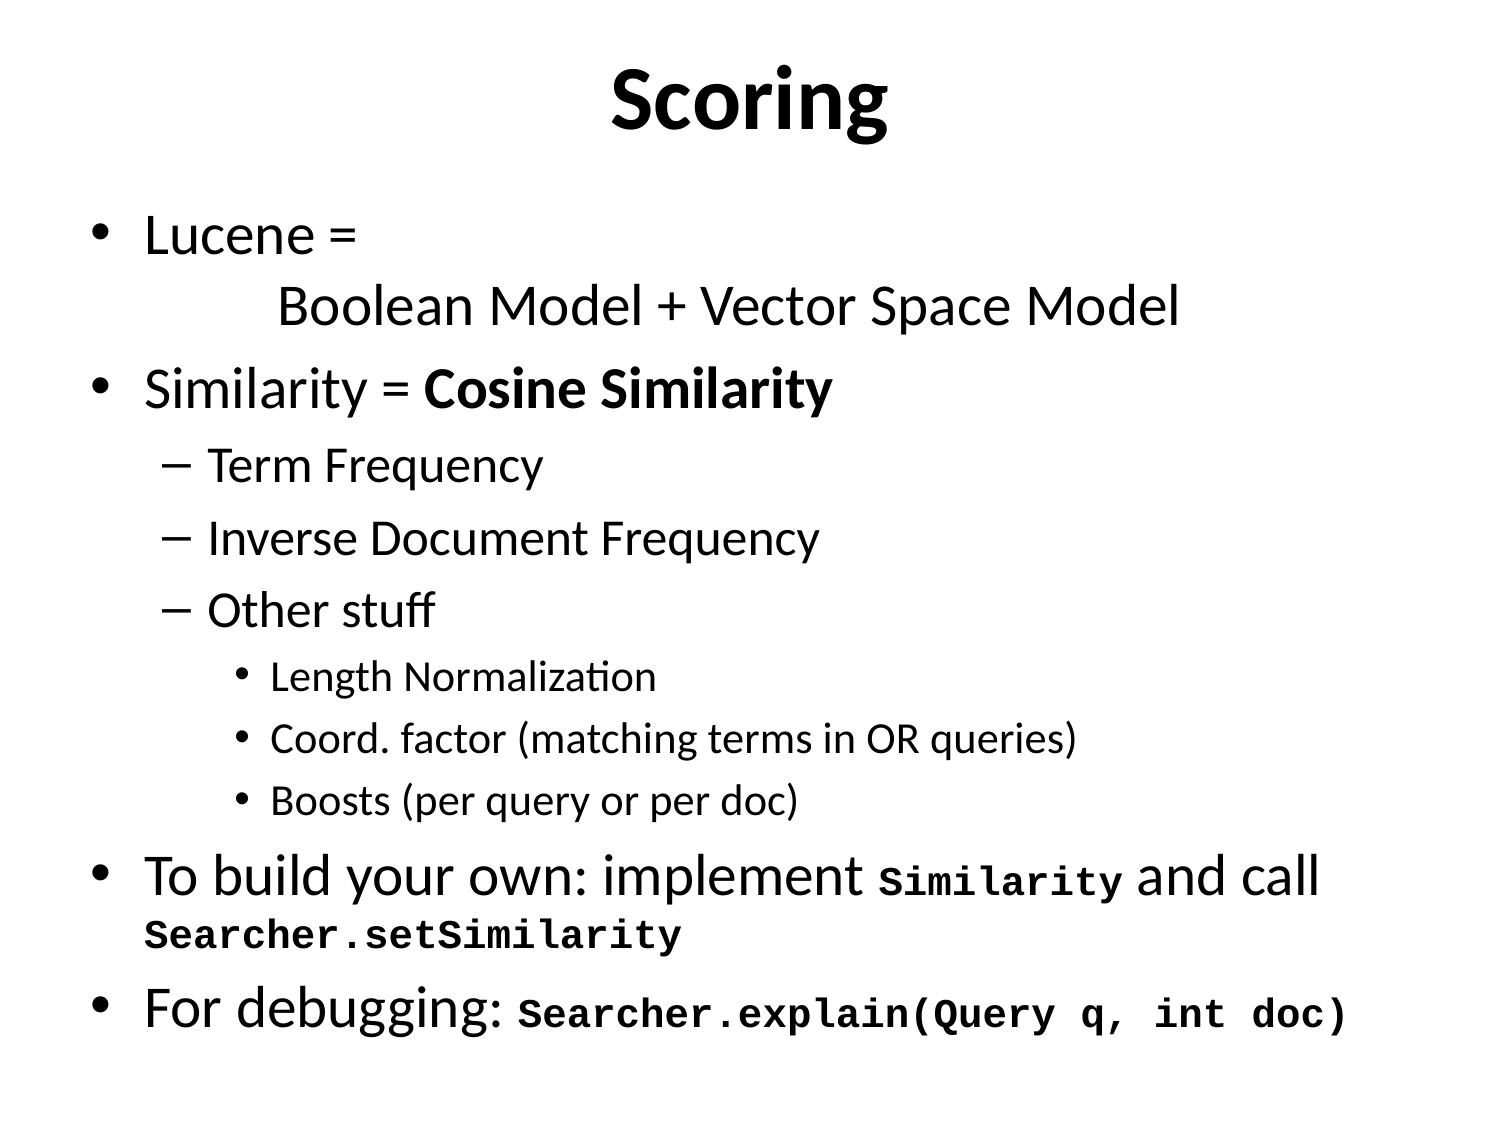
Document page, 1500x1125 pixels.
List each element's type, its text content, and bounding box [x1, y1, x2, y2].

title Scoring [75, 21, 1425, 164]
list Lucene = Boolean Model + Vector Space Model Similarity = Cosine Similarity Term Frequency Inverse Document Frequency Other stuff Length Normalization Coord. factor (matching terms in OR queries) Boosts (per query or per doc) To build your own: implement Similarity and call Searcher.setSimilarity For debugging: Searcher.explain(Query q, int doc) [75, 187, 1425, 1055]
